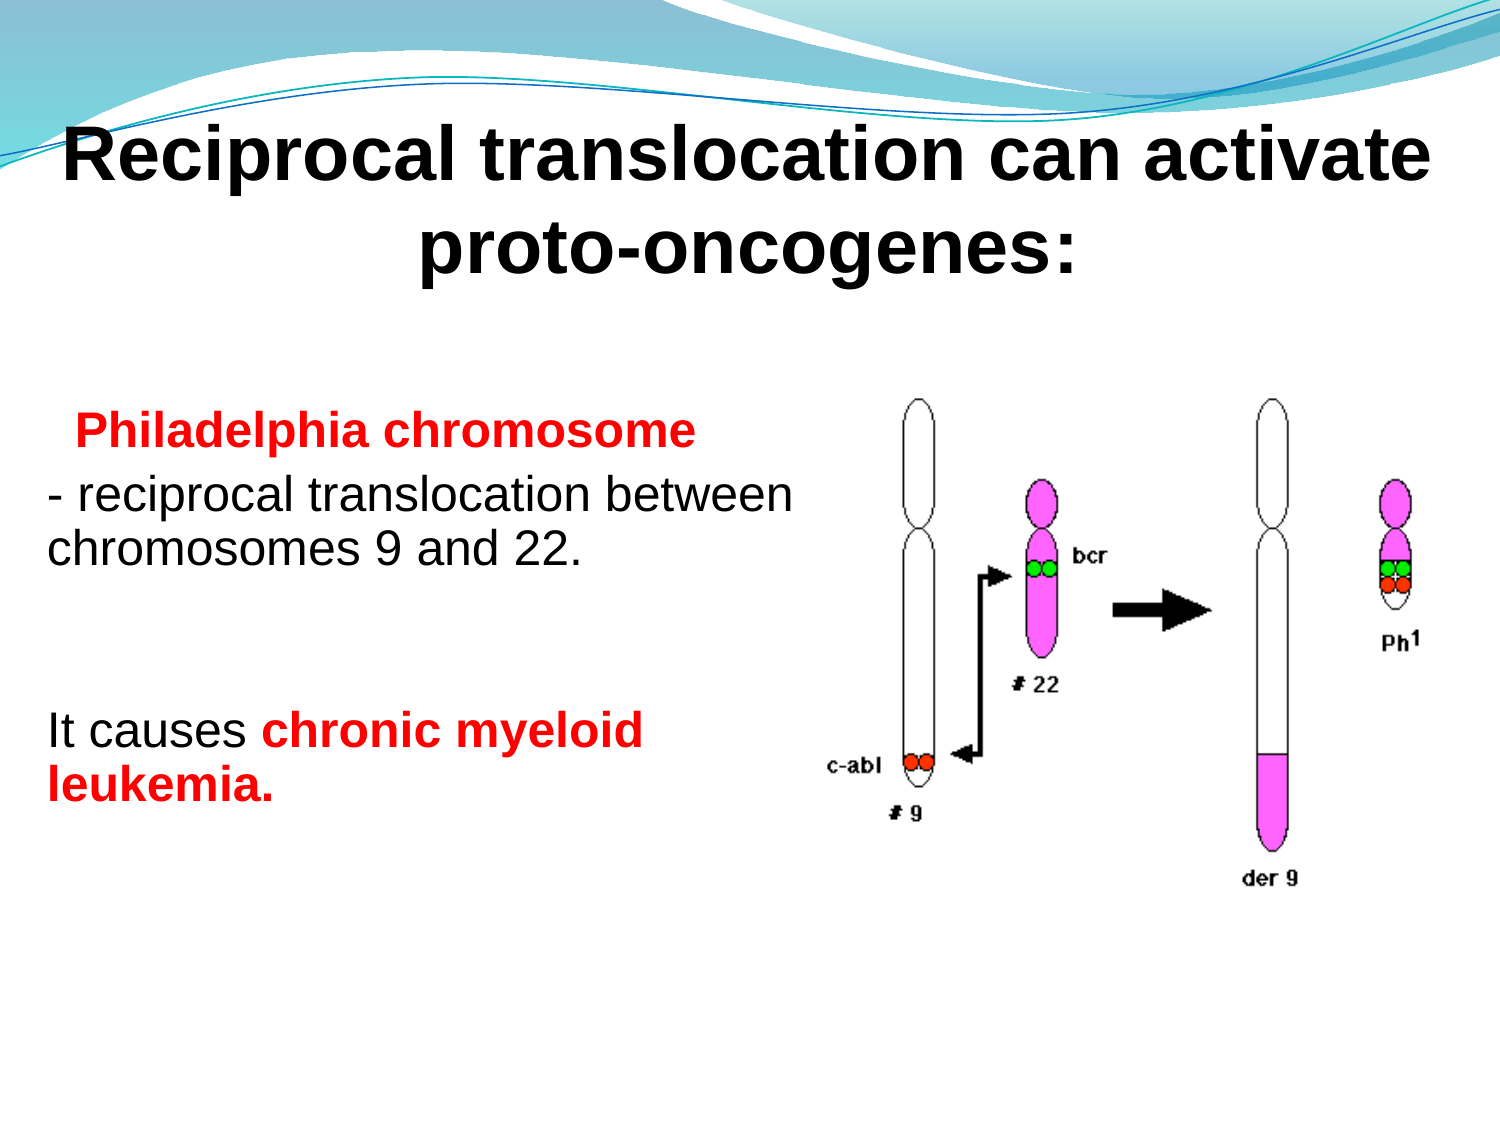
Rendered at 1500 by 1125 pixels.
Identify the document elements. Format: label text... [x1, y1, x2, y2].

subtitle Philadelphia chromosome - reciprocal translocation between chromosomes 9 and 22. It causes chronic myeloid leukemia. [46, 397, 833, 1068]
title Reciprocal translocation can activate proto-oncogenes: [0, 101, 1500, 290]
picture [826, 396, 1477, 918]
